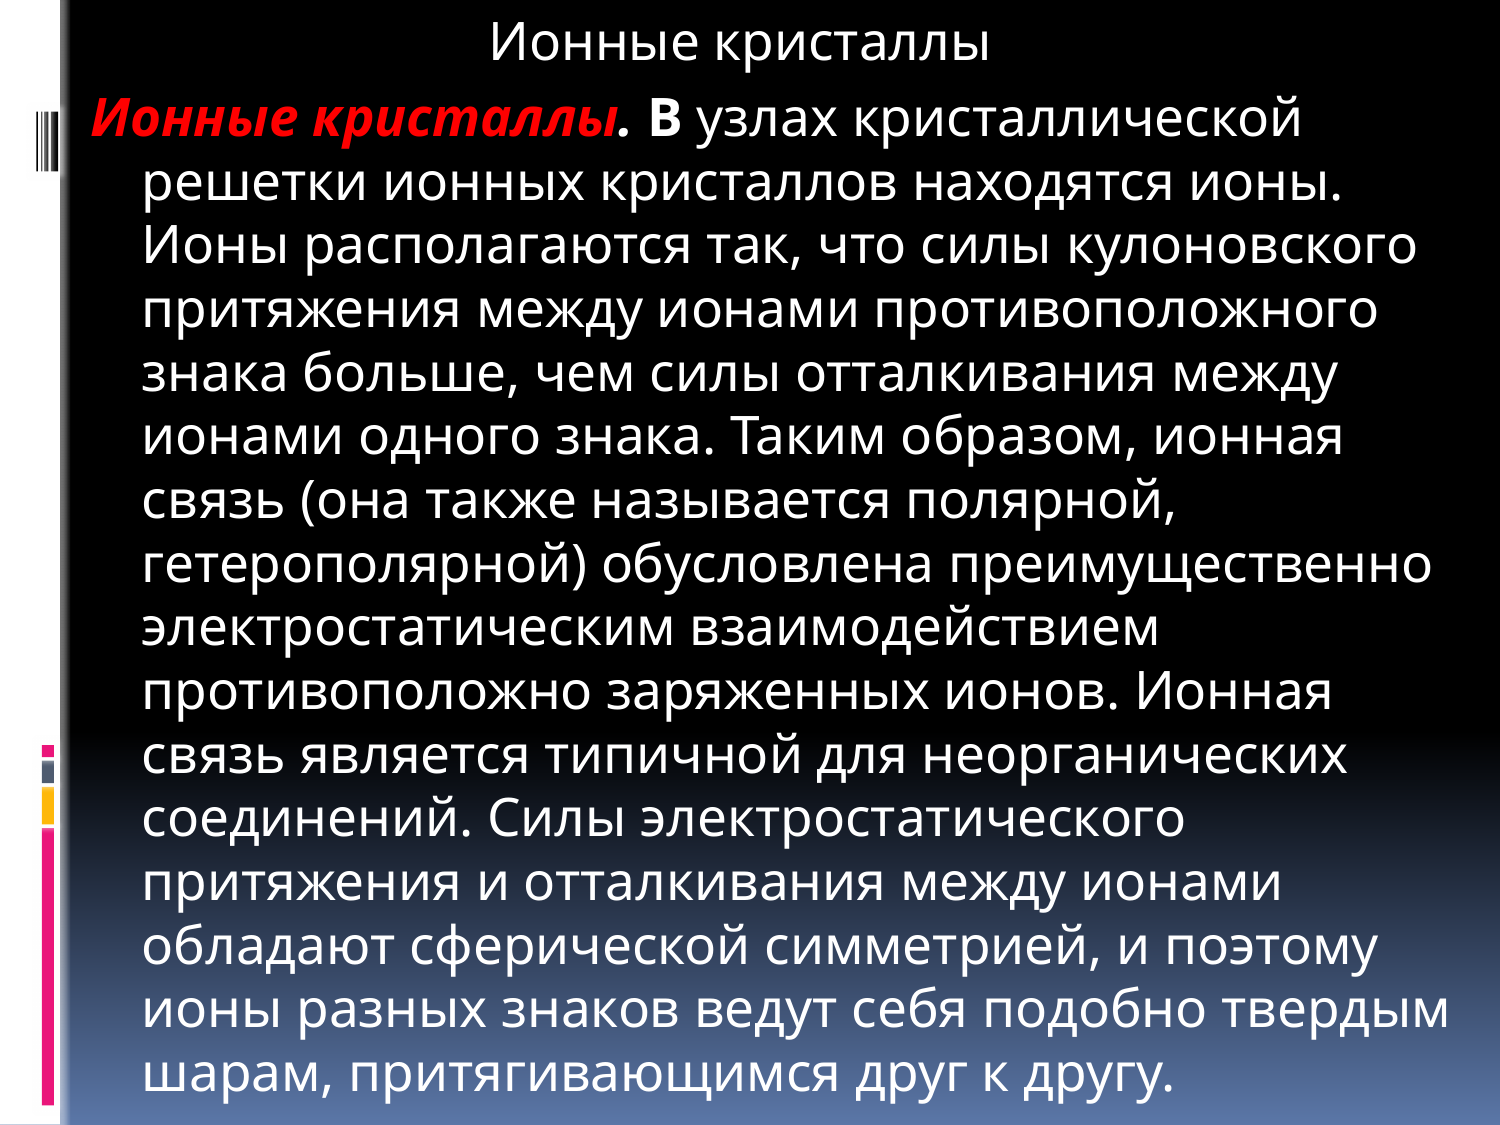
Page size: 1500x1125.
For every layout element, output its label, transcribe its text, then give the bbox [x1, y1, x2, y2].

list Ионные кристаллы Ионные кристаллы. В узлах кристаллической решетки ионных кристаллов находятся ионы. Ионы располагаются так, что силы кулоновского притяжения между ионами противоположного знака больше, чем силы отталкивания между ионами одного знака. Таким образом, ионная связь (она также называется полярной, гетерополярной) обусловлена преимущественно электростатическим взаимодействием противоположно заряженных ионов. Ионная связь является типичной для неорганических соединений. Силы электростатического притяжения и отталкивания между ионами обладают сферической симметрией, и поэтому ионы разных знаков ведут себя подобно твердым шарам, притягивающимся друг к другу. [64, 0, 1500, 1125]
